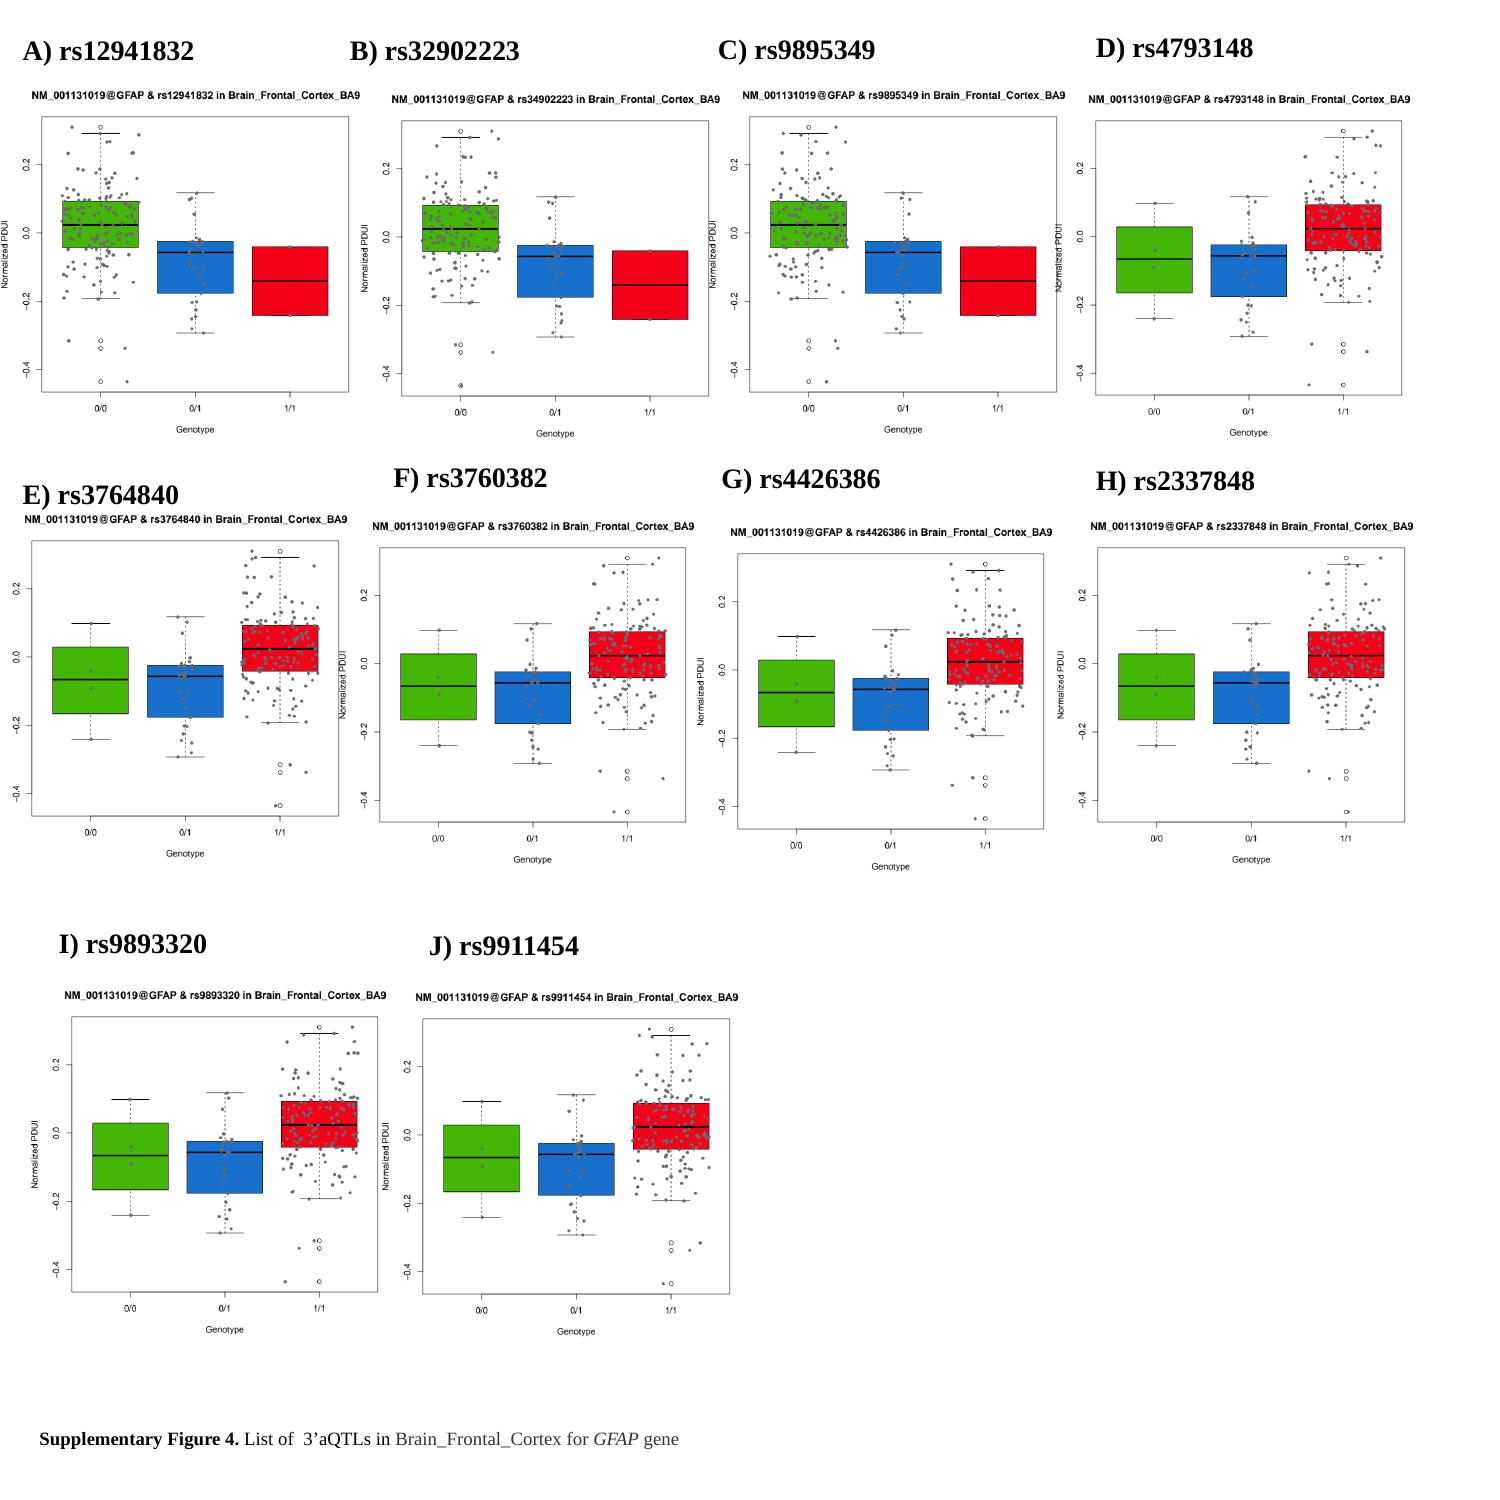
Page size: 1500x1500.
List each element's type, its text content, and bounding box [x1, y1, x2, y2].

text_box H) rs2337848 [1081, 455, 1342, 504]
text_box C) rs9895349 [703, 23, 964, 73]
text_box Supplementary Figure 4. List of 3’aQTLs in Brain_Frontal_Cortex for GFAP gene [28, 1421, 1500, 1455]
text_box G) rs4426386 [706, 452, 967, 502]
text_box A) rs12941832 [7, 24, 268, 73]
text_box D) rs4793148 [1081, 21, 1342, 71]
picture [28, 973, 750, 1347]
text_box I) rs9893320 [43, 917, 304, 967]
text_box F) rs3760382 [378, 451, 639, 501]
picture [0, 497, 1426, 882]
text_box J) rs9911454 [414, 919, 675, 969]
picture [0, 73, 1423, 449]
text_box E) rs3764840 [7, 469, 268, 497]
text_box B) rs32902223 [335, 24, 595, 74]
